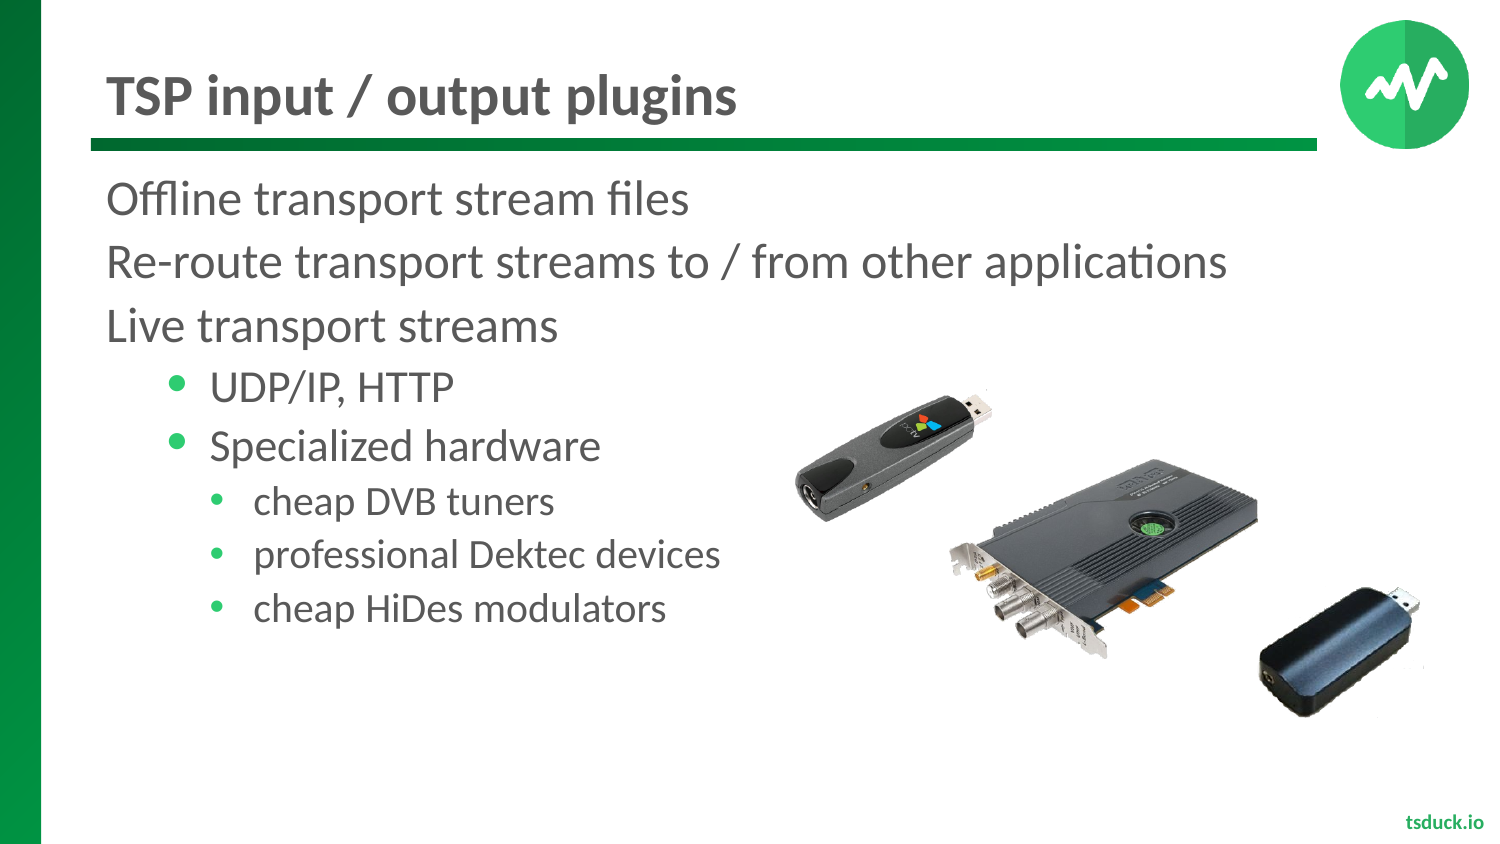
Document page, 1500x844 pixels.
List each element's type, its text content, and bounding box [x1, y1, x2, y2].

picture [1340, 20, 1469, 149]
title TSP input / output plugins [91, 38, 1333, 146]
picture [795, 389, 1424, 718]
list Offline transport stream files Re-route transport streams to / from other applications Live transport streams UDP/IP, HTTP Specialized hardware cheap DVB tuners professional Dektec devices cheap HiDes modulators [91, 164, 1454, 759]
